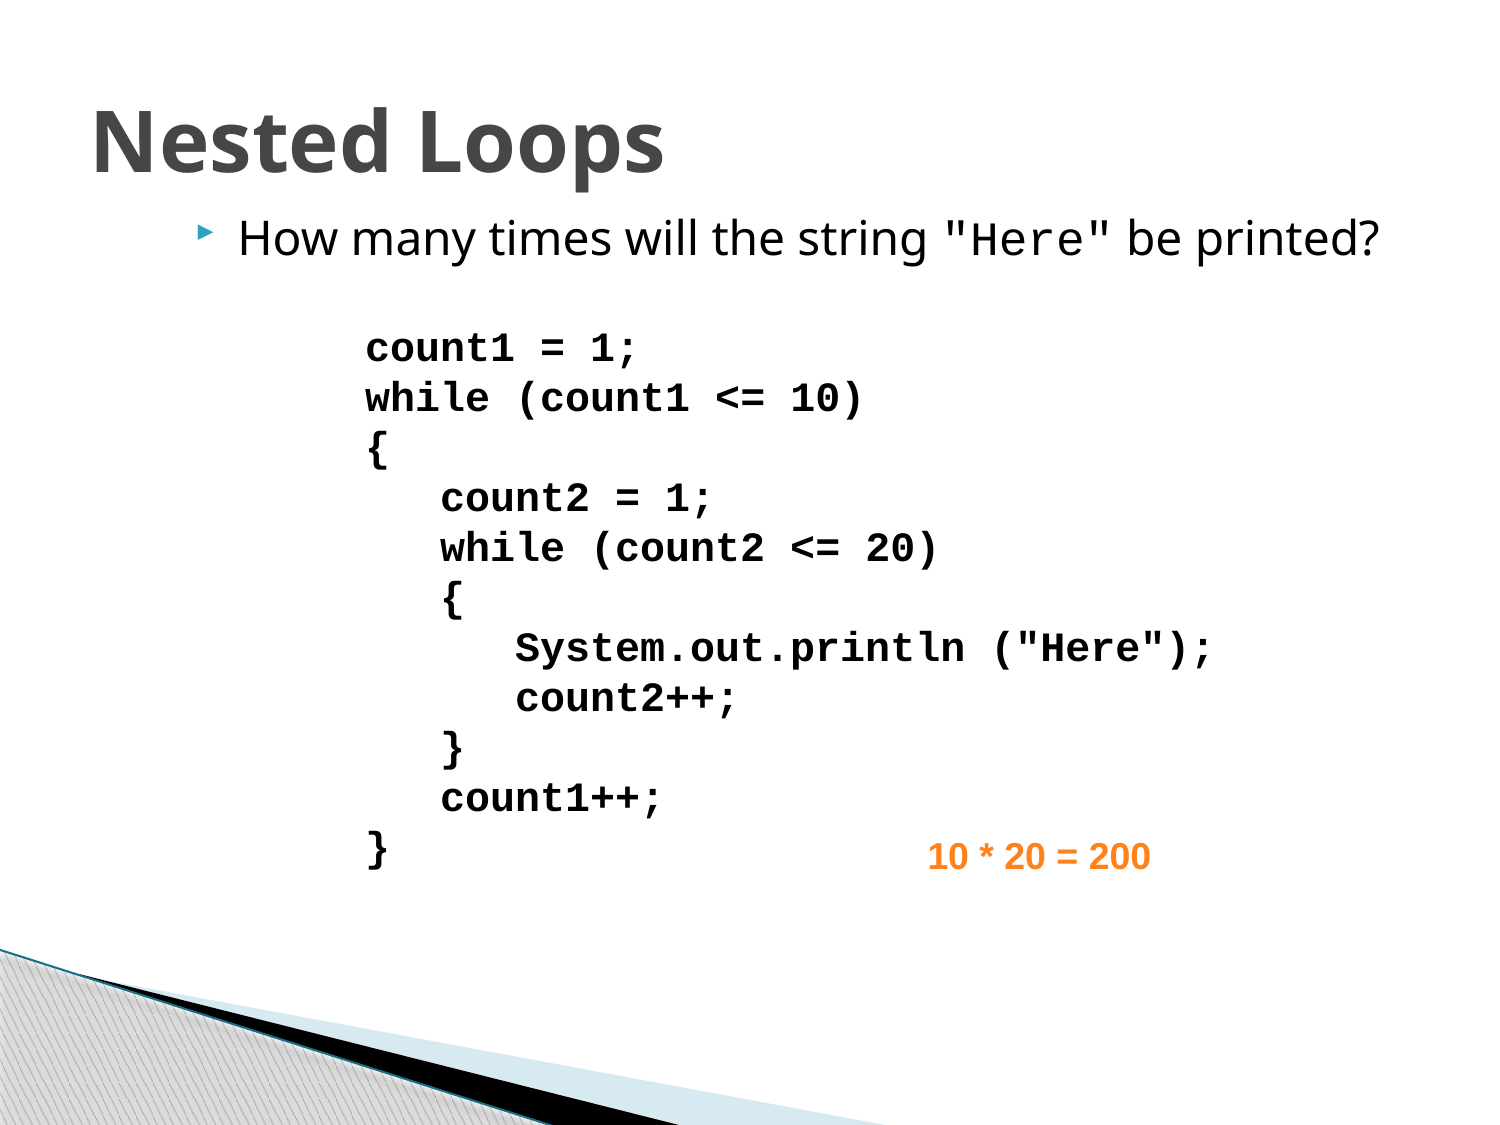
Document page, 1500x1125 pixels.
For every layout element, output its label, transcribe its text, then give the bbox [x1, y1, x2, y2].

list How many times will the string "Here" be printed? [162, 200, 1463, 313]
text_box 10 * 20 = 200 [912, 824, 1167, 885]
title Nested Loops [75, 45, 1425, 233]
text_box count1 = 1; while (count1 <= 10) { count2 = 1; while (count2 <= 20) { System.out.println ("Here"); count2++; } count1++; } [350, 312, 1230, 878]
